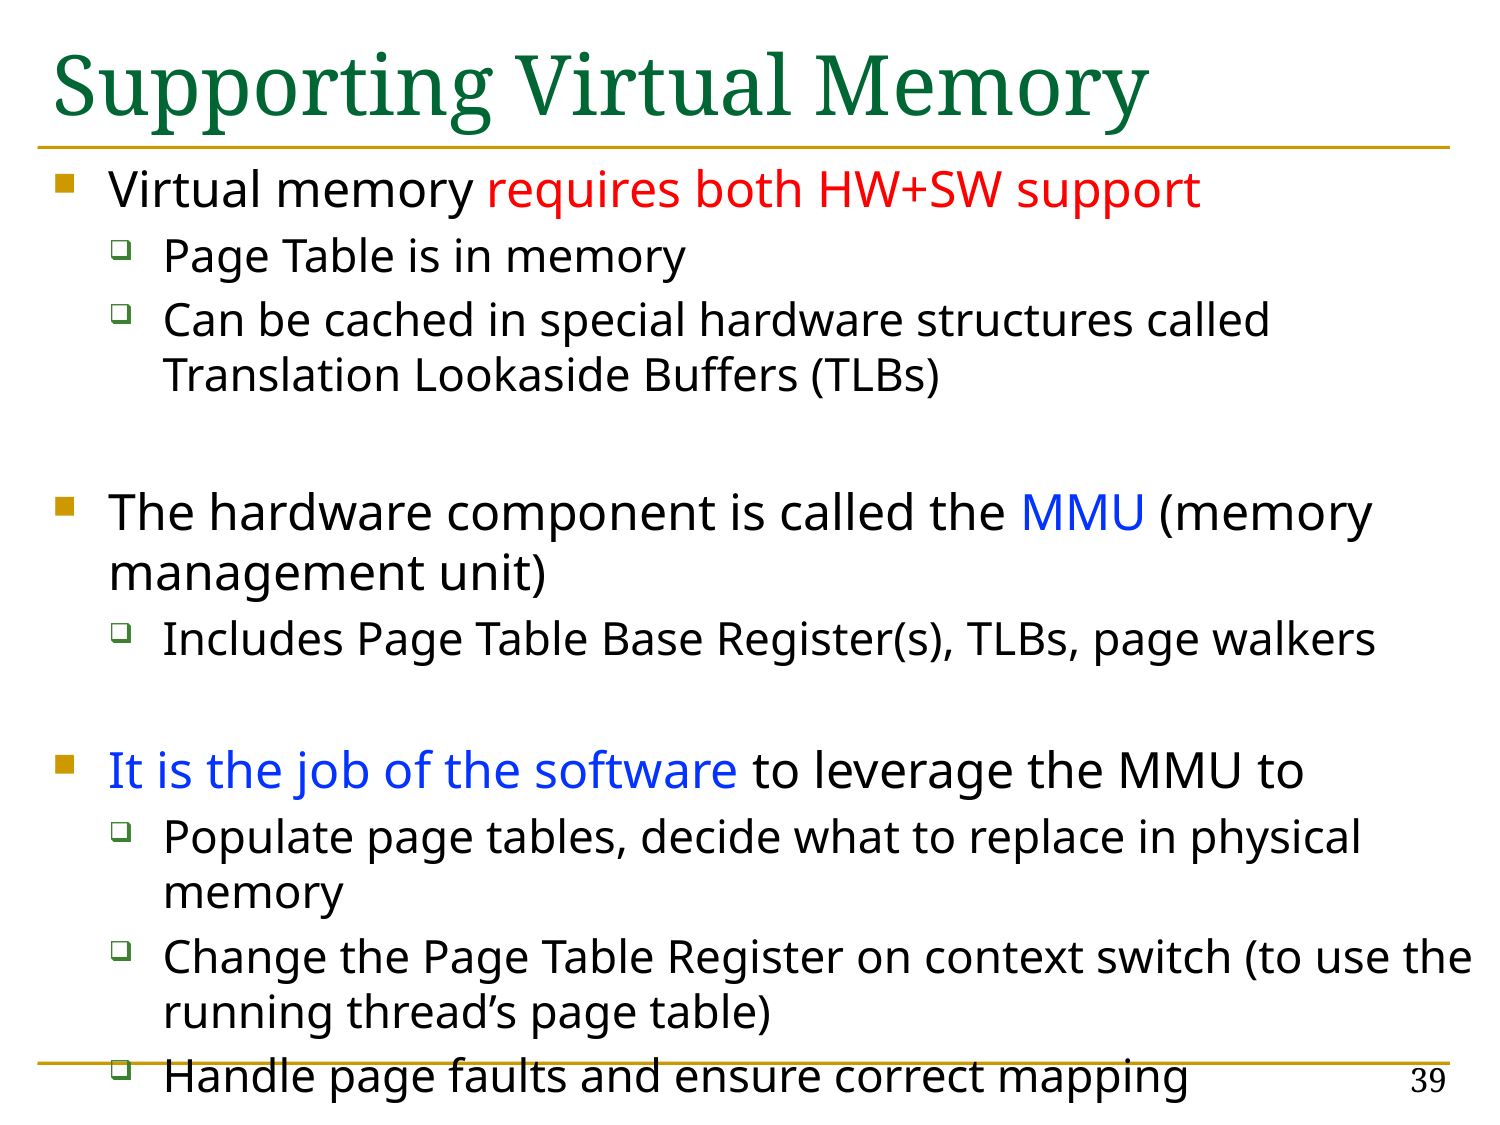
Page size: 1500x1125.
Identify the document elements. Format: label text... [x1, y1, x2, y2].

title Supporting Virtual Memory [37, 24, 1450, 149]
slide_number 39 [1111, 1036, 1462, 1112]
list Virtual memory requires both HW+SW support Page Table is in memory Can be cached in special hardware structures called Translation Lookaside Buffers (TLBs) The hardware component is called the MMU (memory management unit) Includes Page Table Base Register(s), TLBs, page walkers It is the job of the software to leverage the MMU to Populate page tables, decide what to replace in physical memory Change the Page Table Register on context switch (to use the running thread’s page table) Handle page faults and ensure correct mapping [37, 149, 1500, 1063]
